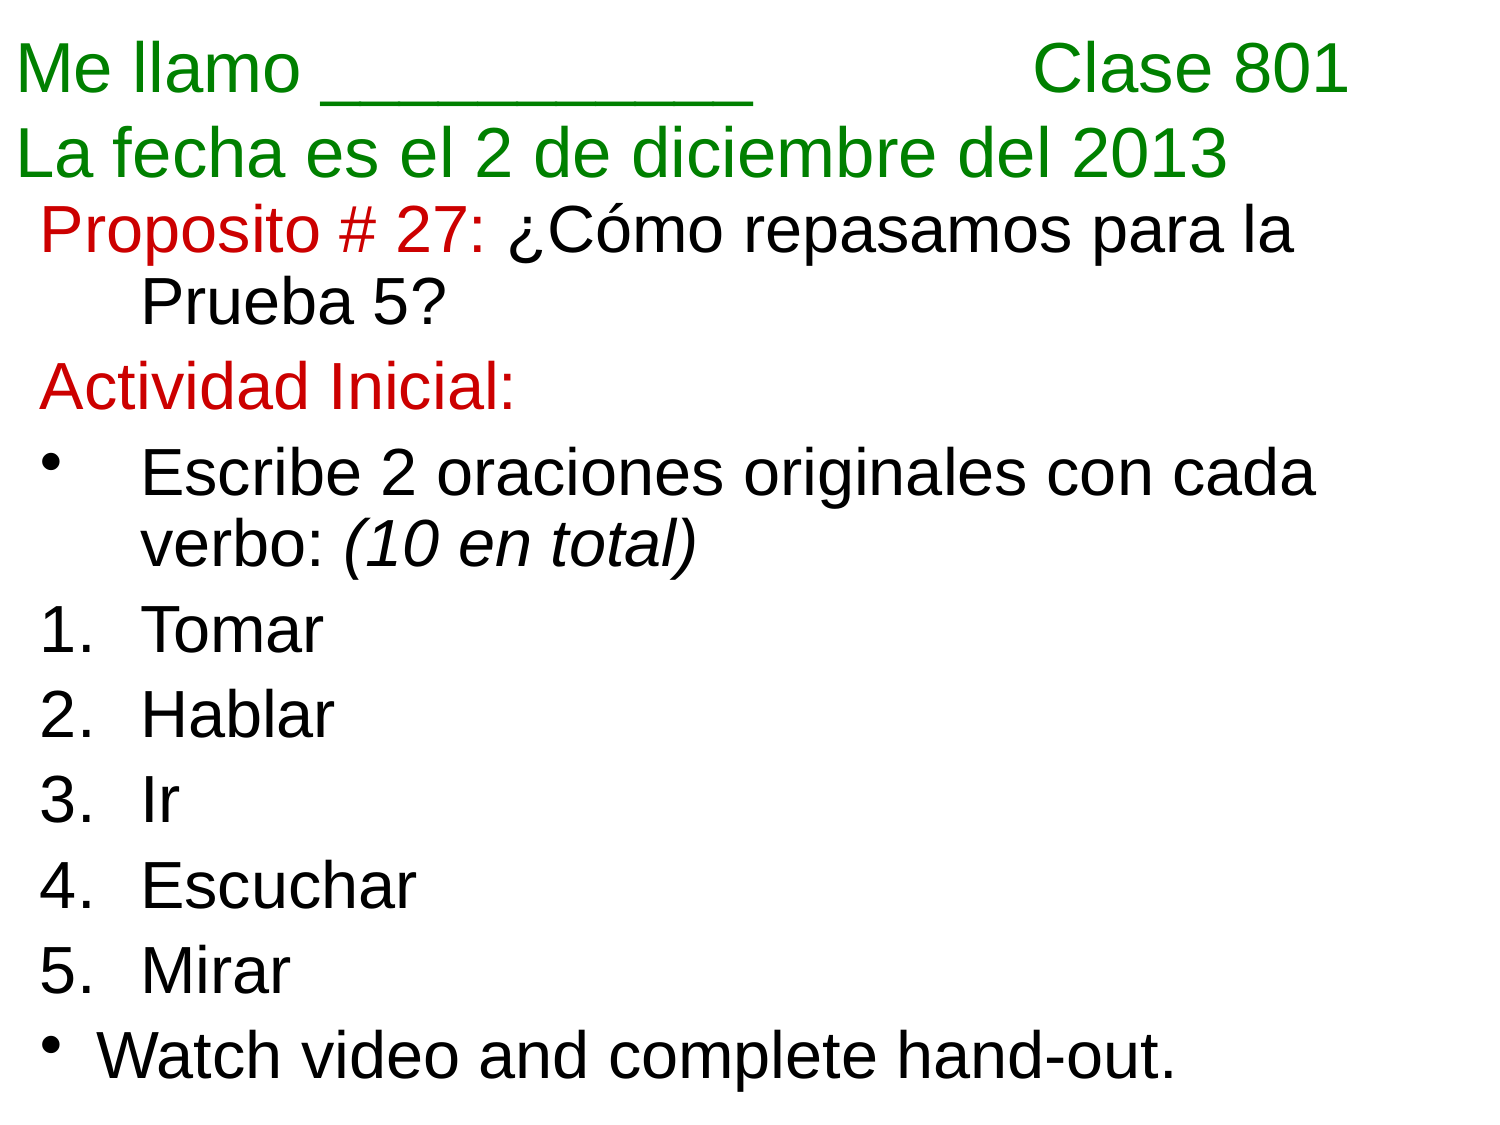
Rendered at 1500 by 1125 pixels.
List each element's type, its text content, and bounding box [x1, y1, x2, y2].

list Proposito # 27: ¿Cómo repasamos para la Prueba 5? Actividad Inicial: Escribe 2 oraciones originales con cada verbo: (10 en total) Tomar Hablar Ir Escuchar Mirar Watch video and complete hand-out. [24, 187, 1375, 1050]
title Me llamo ___________ Clase 801 La fecha es el 2 de diciembre del 2013 [0, 12, 1500, 200]
